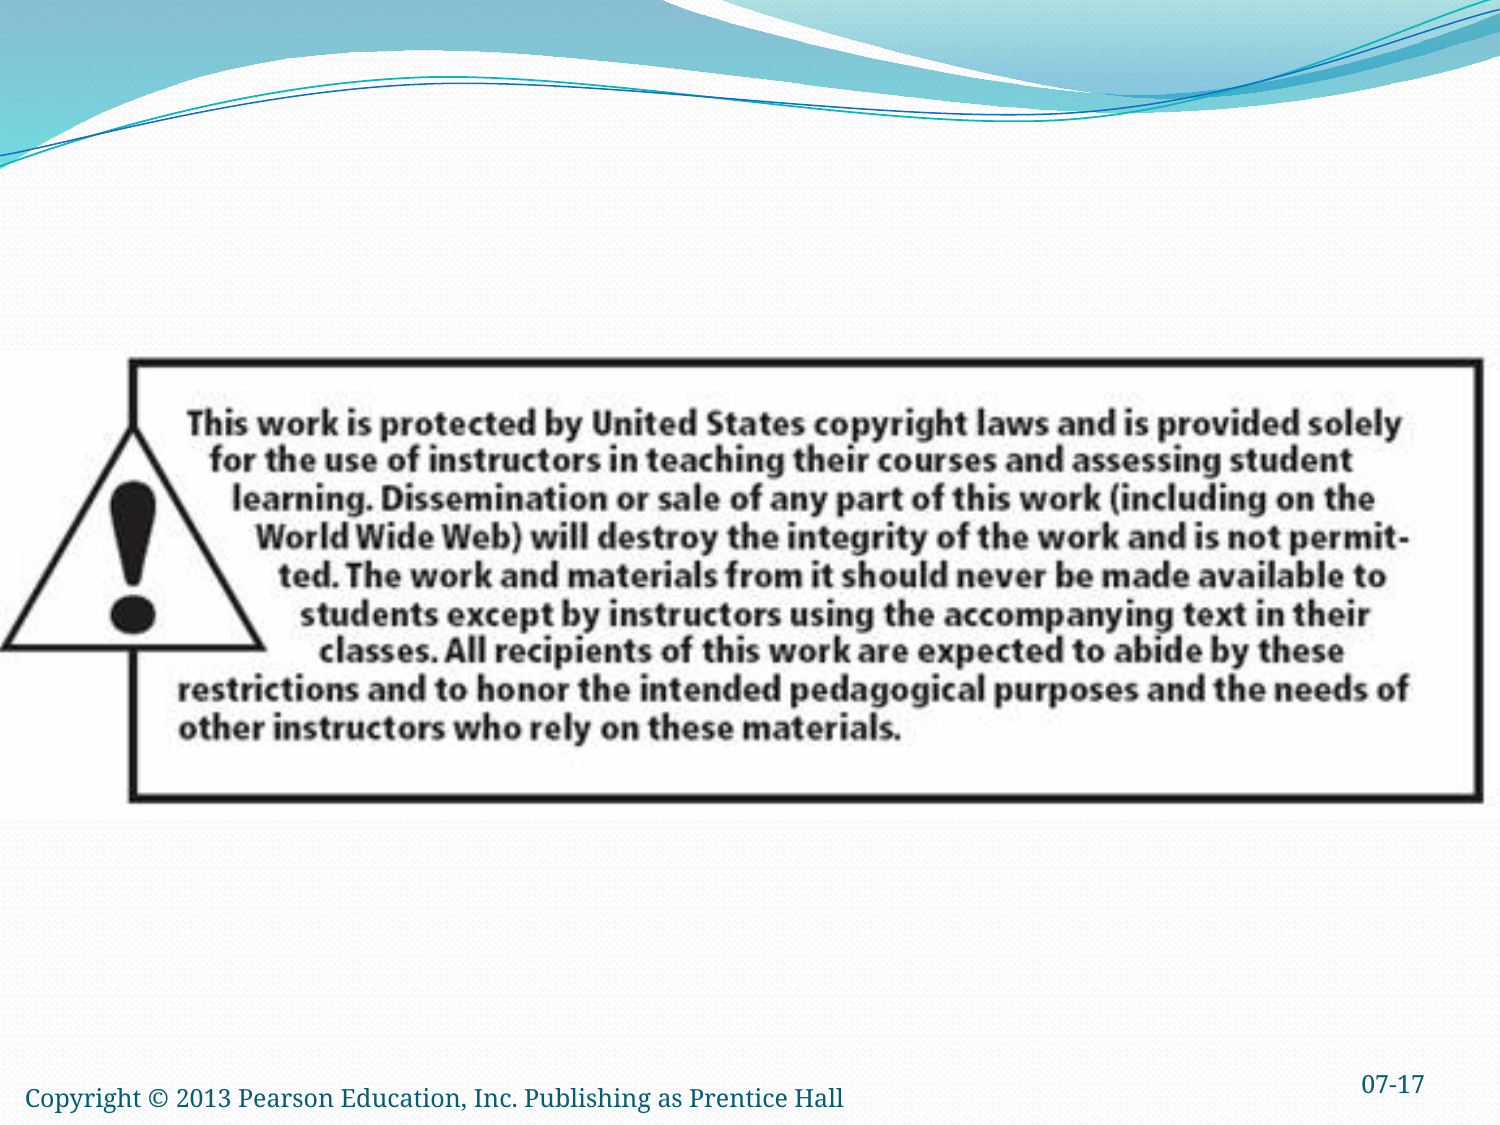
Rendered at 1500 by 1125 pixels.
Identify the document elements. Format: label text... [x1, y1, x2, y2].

text_box Copyright © 2013 Pearson Education, Inc. Publishing as Prentice Hall [24, 1074, 988, 1113]
picture [0, 350, 1500, 820]
slide_number 07-17 [1299, 1042, 1425, 1103]
